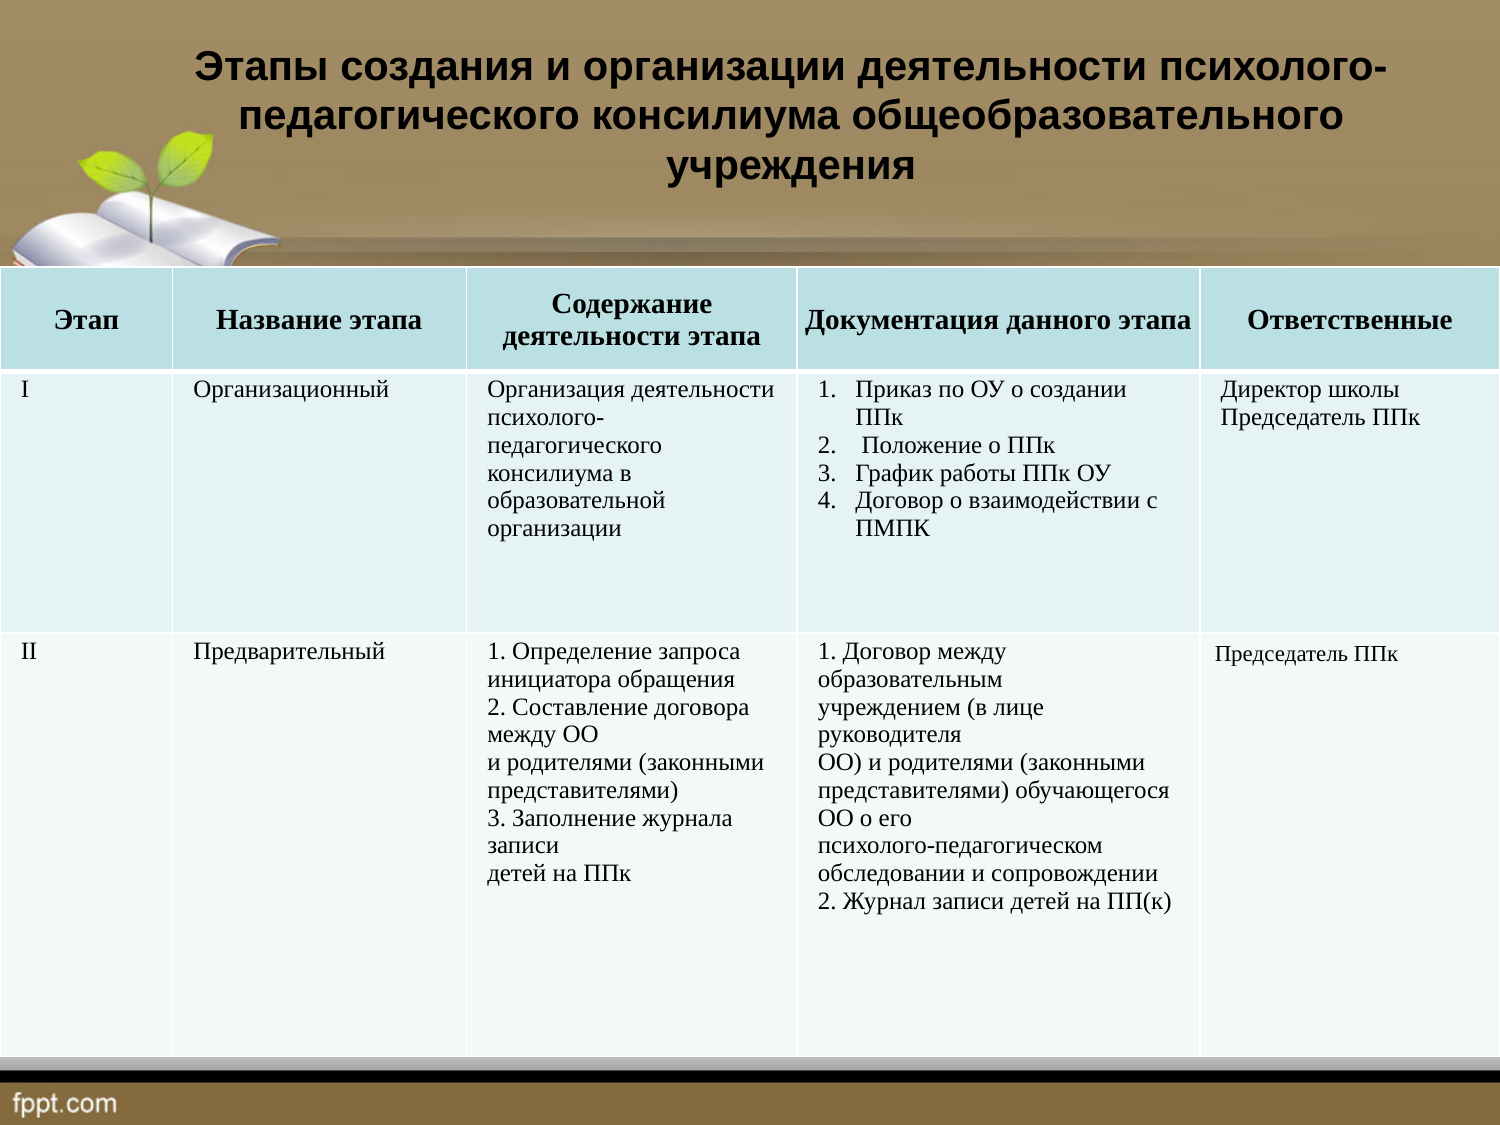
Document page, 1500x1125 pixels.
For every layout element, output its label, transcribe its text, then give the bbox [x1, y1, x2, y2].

table_cell Предварительный [173, 634, 466, 1056]
table_cell I [1, 374, 172, 632]
picture [0, 1057, 1500, 1125]
table_cell Директор школы Председатель ППк [1201, 374, 1499, 632]
table_header Ответственные [1201, 268, 1499, 369]
table_cell II [1, 634, 172, 1056]
table_cell 1. Определение запроса инициатора обращения 2. Составление договора между ОО и родителями (законными представителями) 3. Заполнение журнала записи детей на ППк [467, 634, 796, 1056]
table_header Этап [1, 268, 172, 369]
table_cell Организация деятельности психолого-педагогического консилиума в образовательной организации [467, 374, 796, 632]
text_box Этапы создания и организации деятельности психолого-педагогического консилиума общеобразовательного учреждения [171, 30, 1412, 196]
table_cell 1. Договор между образовательным учреждением (в лице руководителя ОО) и родителями (законными представителями) обучающегося ОО о его психолого-педагогическом обследовании и сопровождении 2. Журнал записи детей на ПП(к) [798, 634, 1199, 1056]
table_header Содержание деятельности этапа [467, 268, 796, 369]
table_cell Приказ по ОУ о создании ППк Положение о ППк График работы ППк ОУ Договор о взаимодействии с ПМПК [798, 374, 1199, 632]
table_cell Организационный [173, 374, 466, 632]
table_header Документация данного этапа [798, 268, 1199, 369]
table_cell Председатель ППк [1201, 634, 1499, 1056]
picture [0, 0, 1500, 266]
table_header Название этапа [173, 268, 466, 369]
